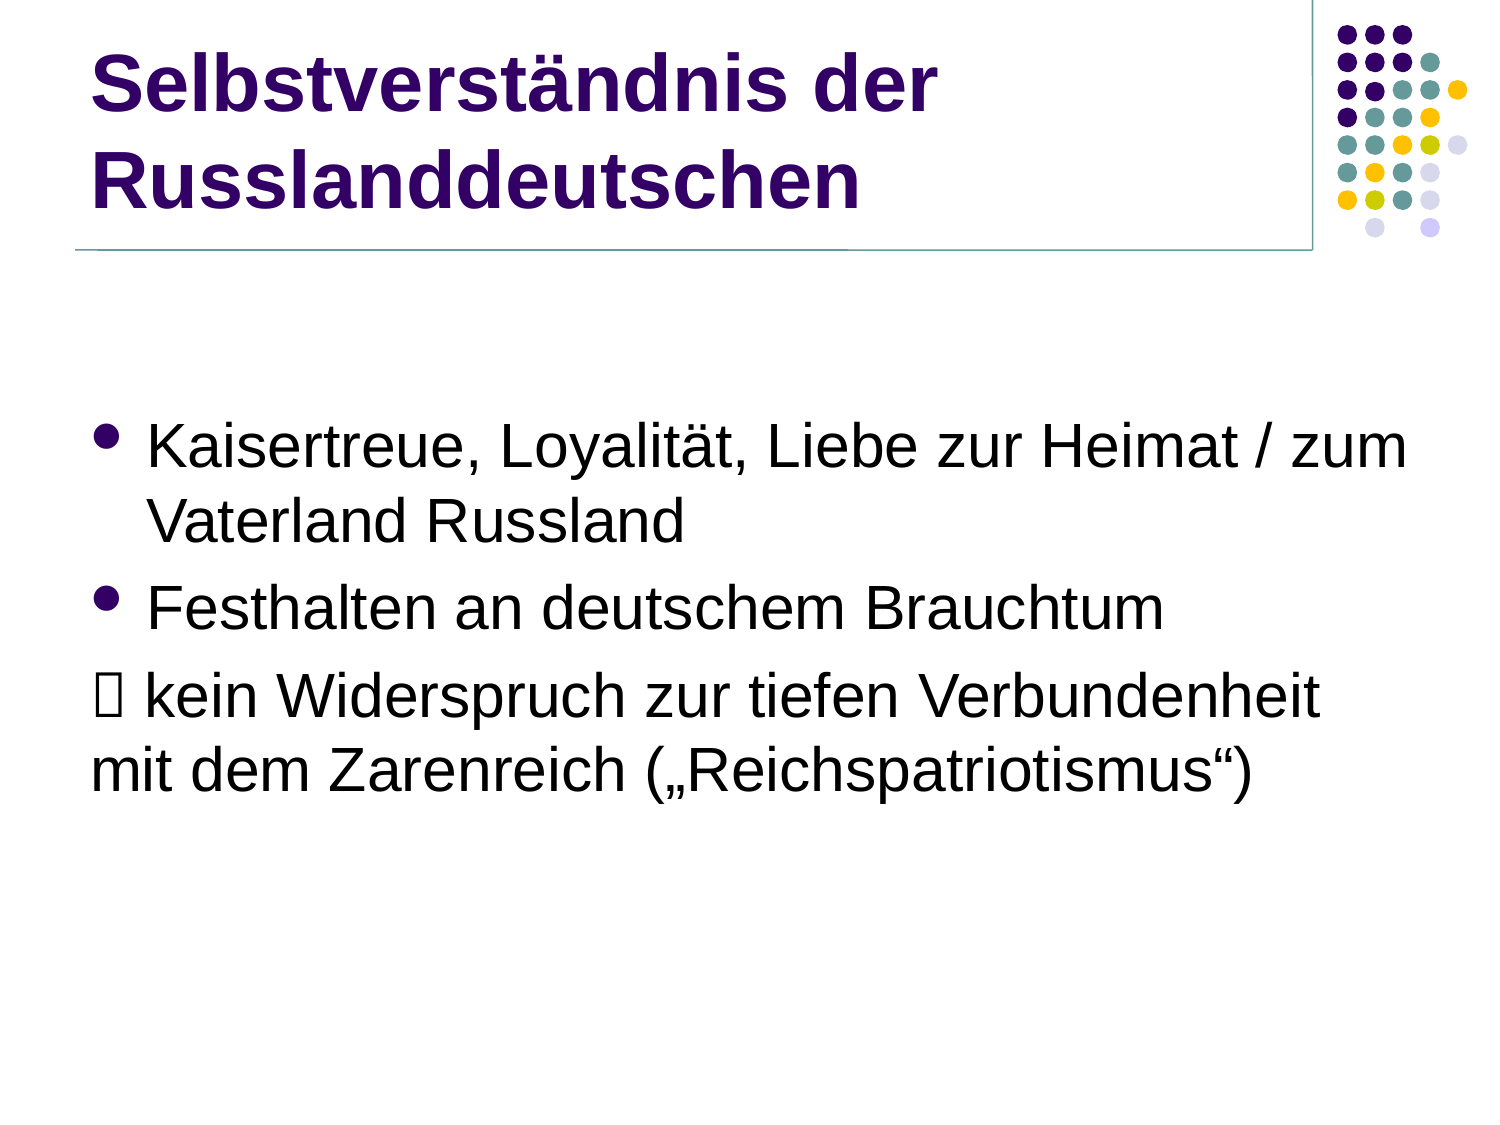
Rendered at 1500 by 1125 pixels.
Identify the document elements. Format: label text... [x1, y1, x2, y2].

list Kaisertreue, Loyalität, Liebe zur Heimat / zum Vaterland Russland Festhalten an deutschem Brauchtum  kein Widerspruch zur tiefen Verbundenheit mit dem Zarenreich („Reichspatriotismus“) [74, 396, 1426, 1006]
title Selbstverständnis der Russlanddeutschen [74, 19, 1313, 233]
